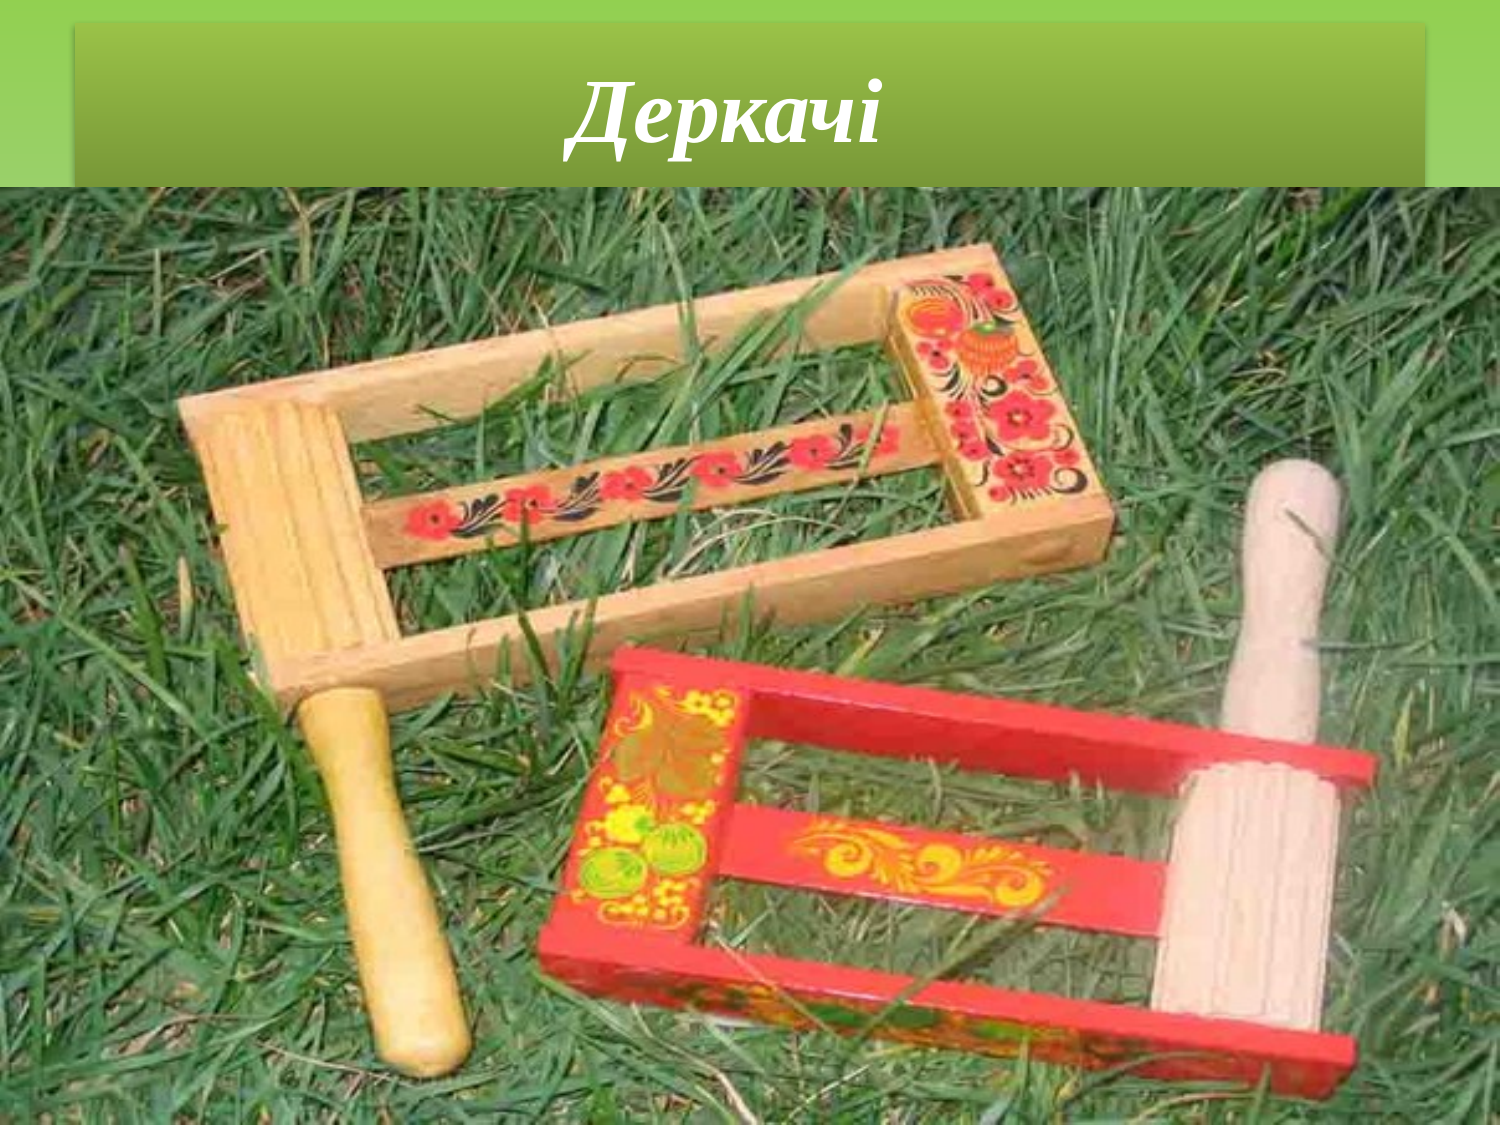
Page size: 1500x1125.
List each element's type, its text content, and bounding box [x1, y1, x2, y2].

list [0, 187, 1500, 1125]
title Деркачі [75, 23, 1425, 185]
